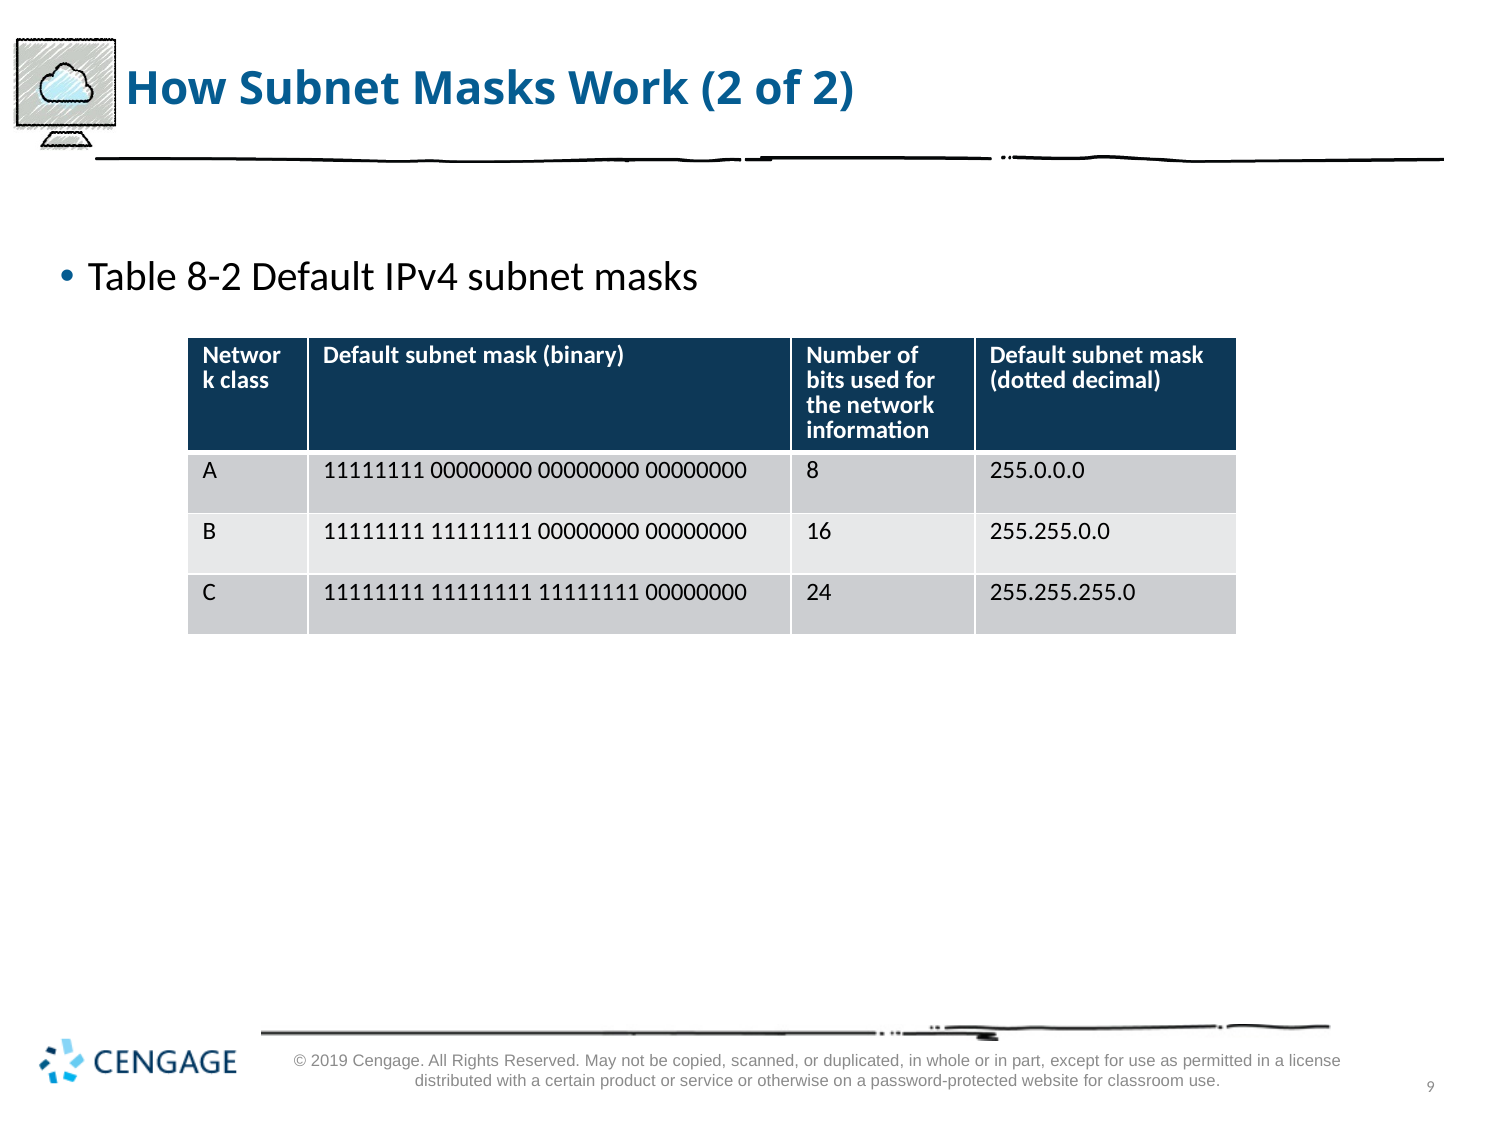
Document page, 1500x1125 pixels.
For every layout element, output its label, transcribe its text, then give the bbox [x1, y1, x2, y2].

table_header Number of bits used for the network information [792, 338, 974, 450]
table_cell 255.255.0.0 [976, 514, 1236, 573]
table_header Default subnet mask (binary) [309, 338, 790, 450]
table_cell 16 [792, 514, 974, 573]
table_cell C [188, 575, 307, 634]
picture [261, 1024, 1331, 1041]
table_header Default subnet mask (dotted decimal) [976, 338, 1236, 450]
table_cell 11111111 11111111 11111111 00000000 [309, 575, 790, 634]
picture [19, 1025, 249, 1096]
picture [95, 155, 1444, 163]
footer © 2019 Cengage. All Rights Reserved. May not be copied, scanned, or duplicated, in whole or in part, except for use as permitted in a license distributed with a certain product or service or otherwise on a password-protected website for classroom use. [262, 1050, 1375, 1091]
table_cell B [188, 514, 307, 573]
table_cell 11111111 11111111 00000000 00000000 [309, 514, 790, 573]
table_cell A [188, 455, 307, 513]
list Table 8-2 Default I P v 4 subnet masks [59, 252, 738, 301]
table_cell 11111111 00000000 00000000 00000000 [309, 455, 790, 513]
table_header Network class [188, 338, 307, 450]
table_cell 255.0.0.0 [976, 455, 1236, 513]
title How Subnet Masks Work (2 of 2) [125, 66, 1442, 116]
table_cell 24 [792, 575, 974, 634]
table_cell 8 [792, 455, 974, 513]
picture [13, 36, 117, 151]
table_cell 255.255.255.0 [976, 575, 1236, 634]
